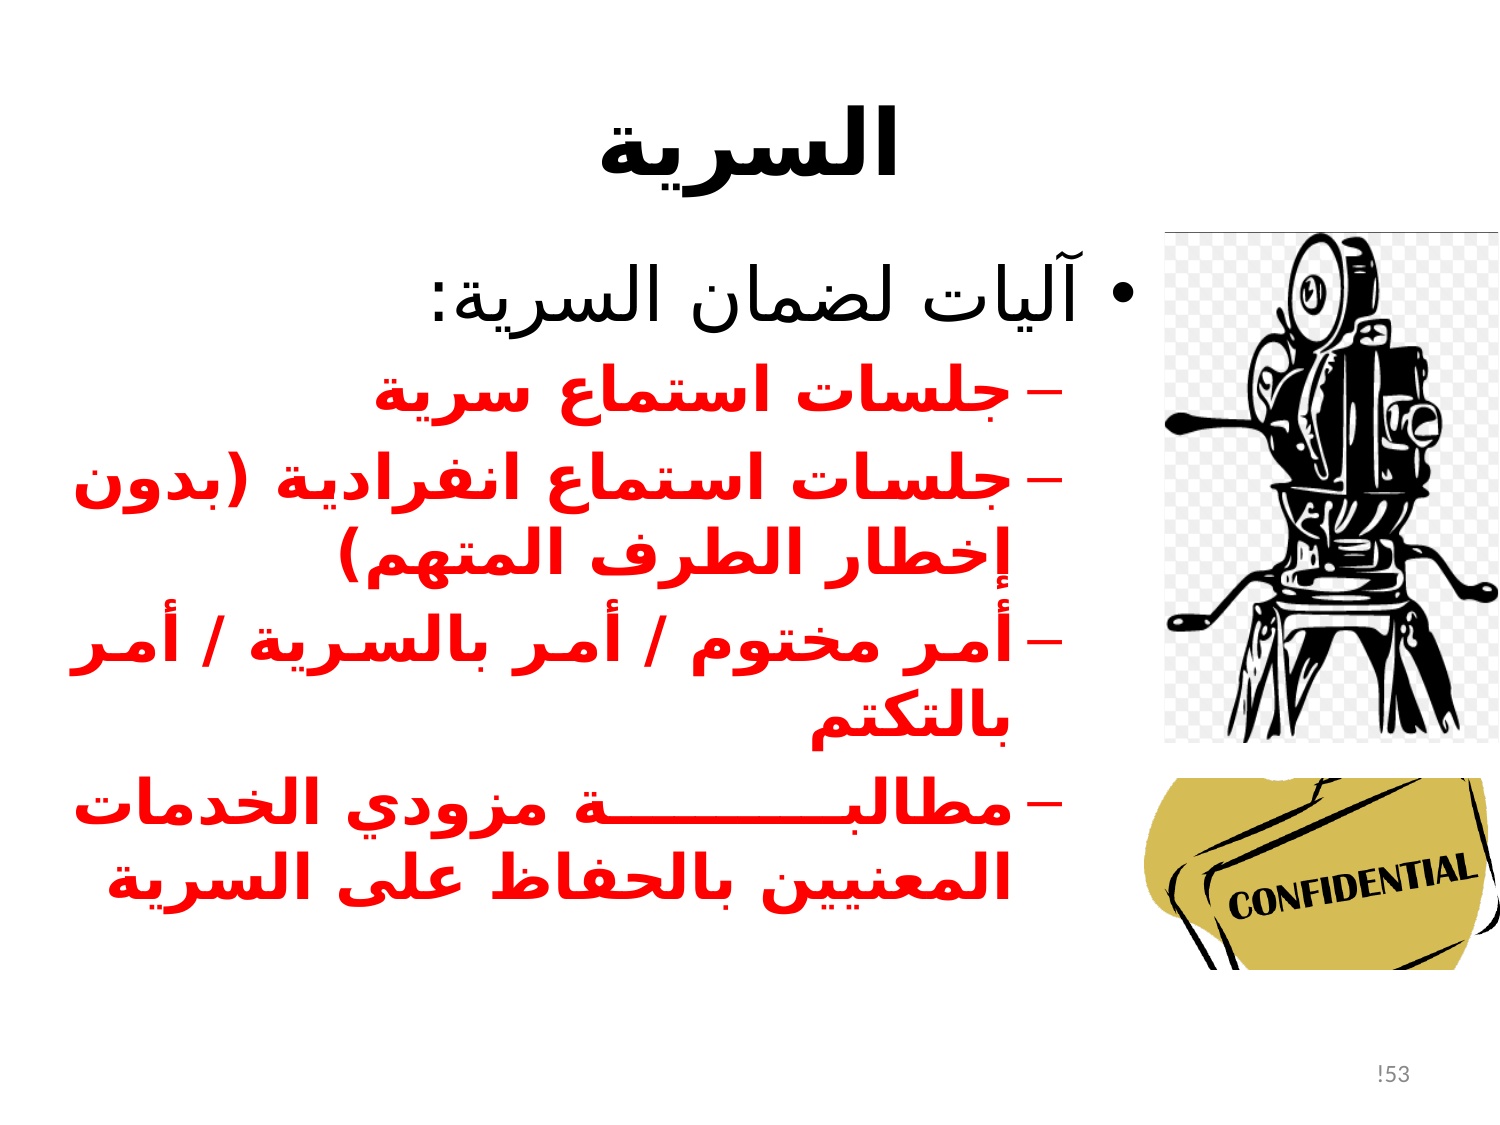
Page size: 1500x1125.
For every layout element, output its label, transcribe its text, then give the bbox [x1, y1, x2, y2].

text_box آليات لضمان السرية: جلسات استماع سرية جلسات استماع انفرادية (بدون إخطار الطرف المتهم) أمر مختوم / أمر بالسرية / أمر بالتكتم مطالبة مزودي الخدمات المعنيين بالحفاظ على السرية [57, 239, 1152, 1116]
picture [1164, 232, 1499, 743]
slide_number !53 [1074, 1042, 1425, 1103]
picture [1144, 778, 1500, 971]
title السرية [75, 45, 1425, 233]
